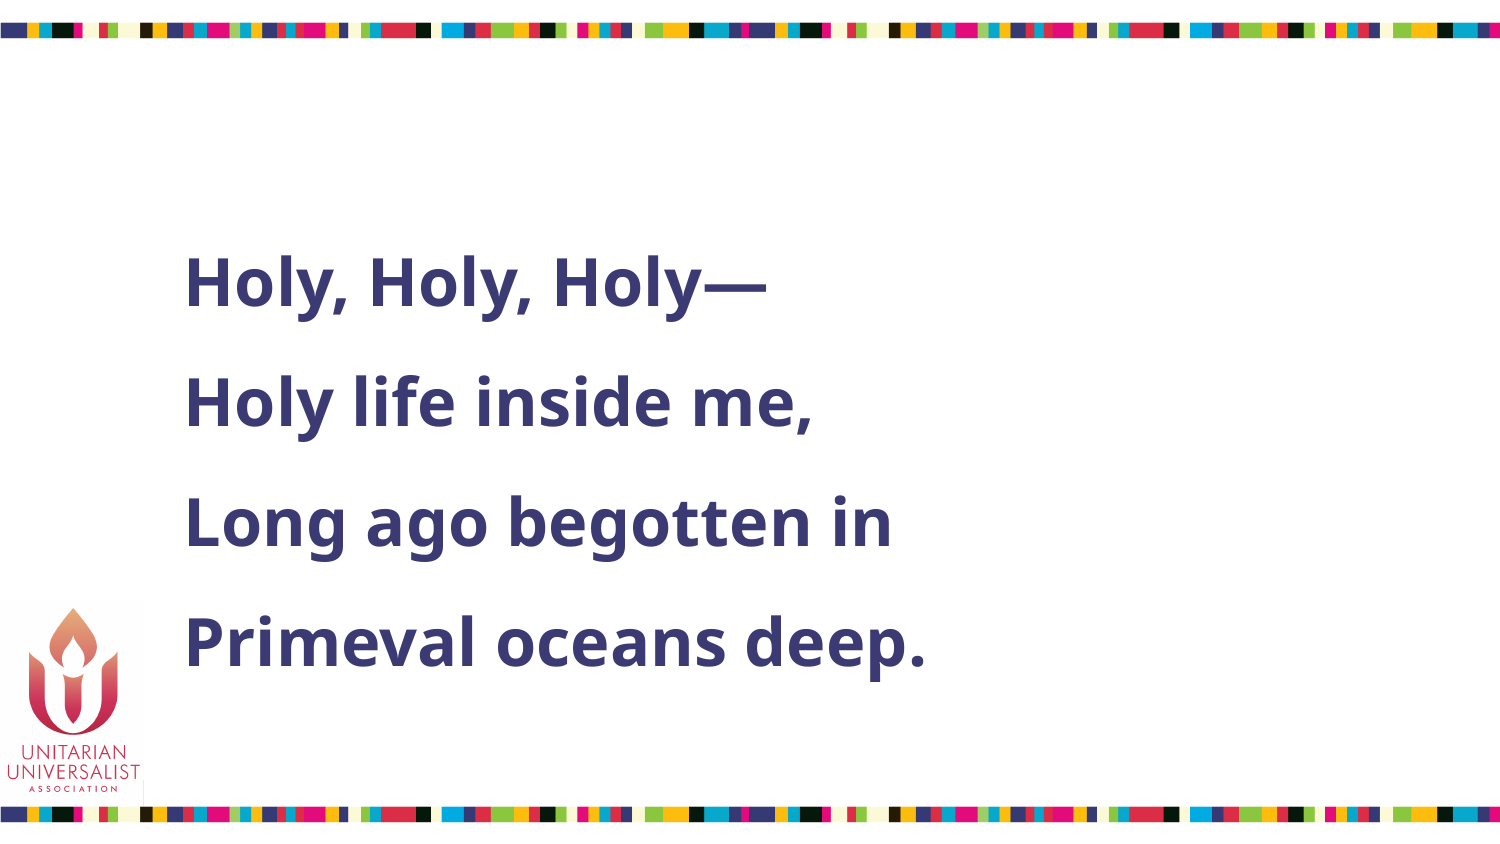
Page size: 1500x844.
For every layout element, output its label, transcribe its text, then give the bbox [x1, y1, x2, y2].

picture [0, 22, 1500, 40]
text_box Holy, Holy, Holy— Holy life inside me, Long ago begotten in Primeval oceans deep. [168, 184, 1421, 695]
picture [0, 600, 1500, 824]
